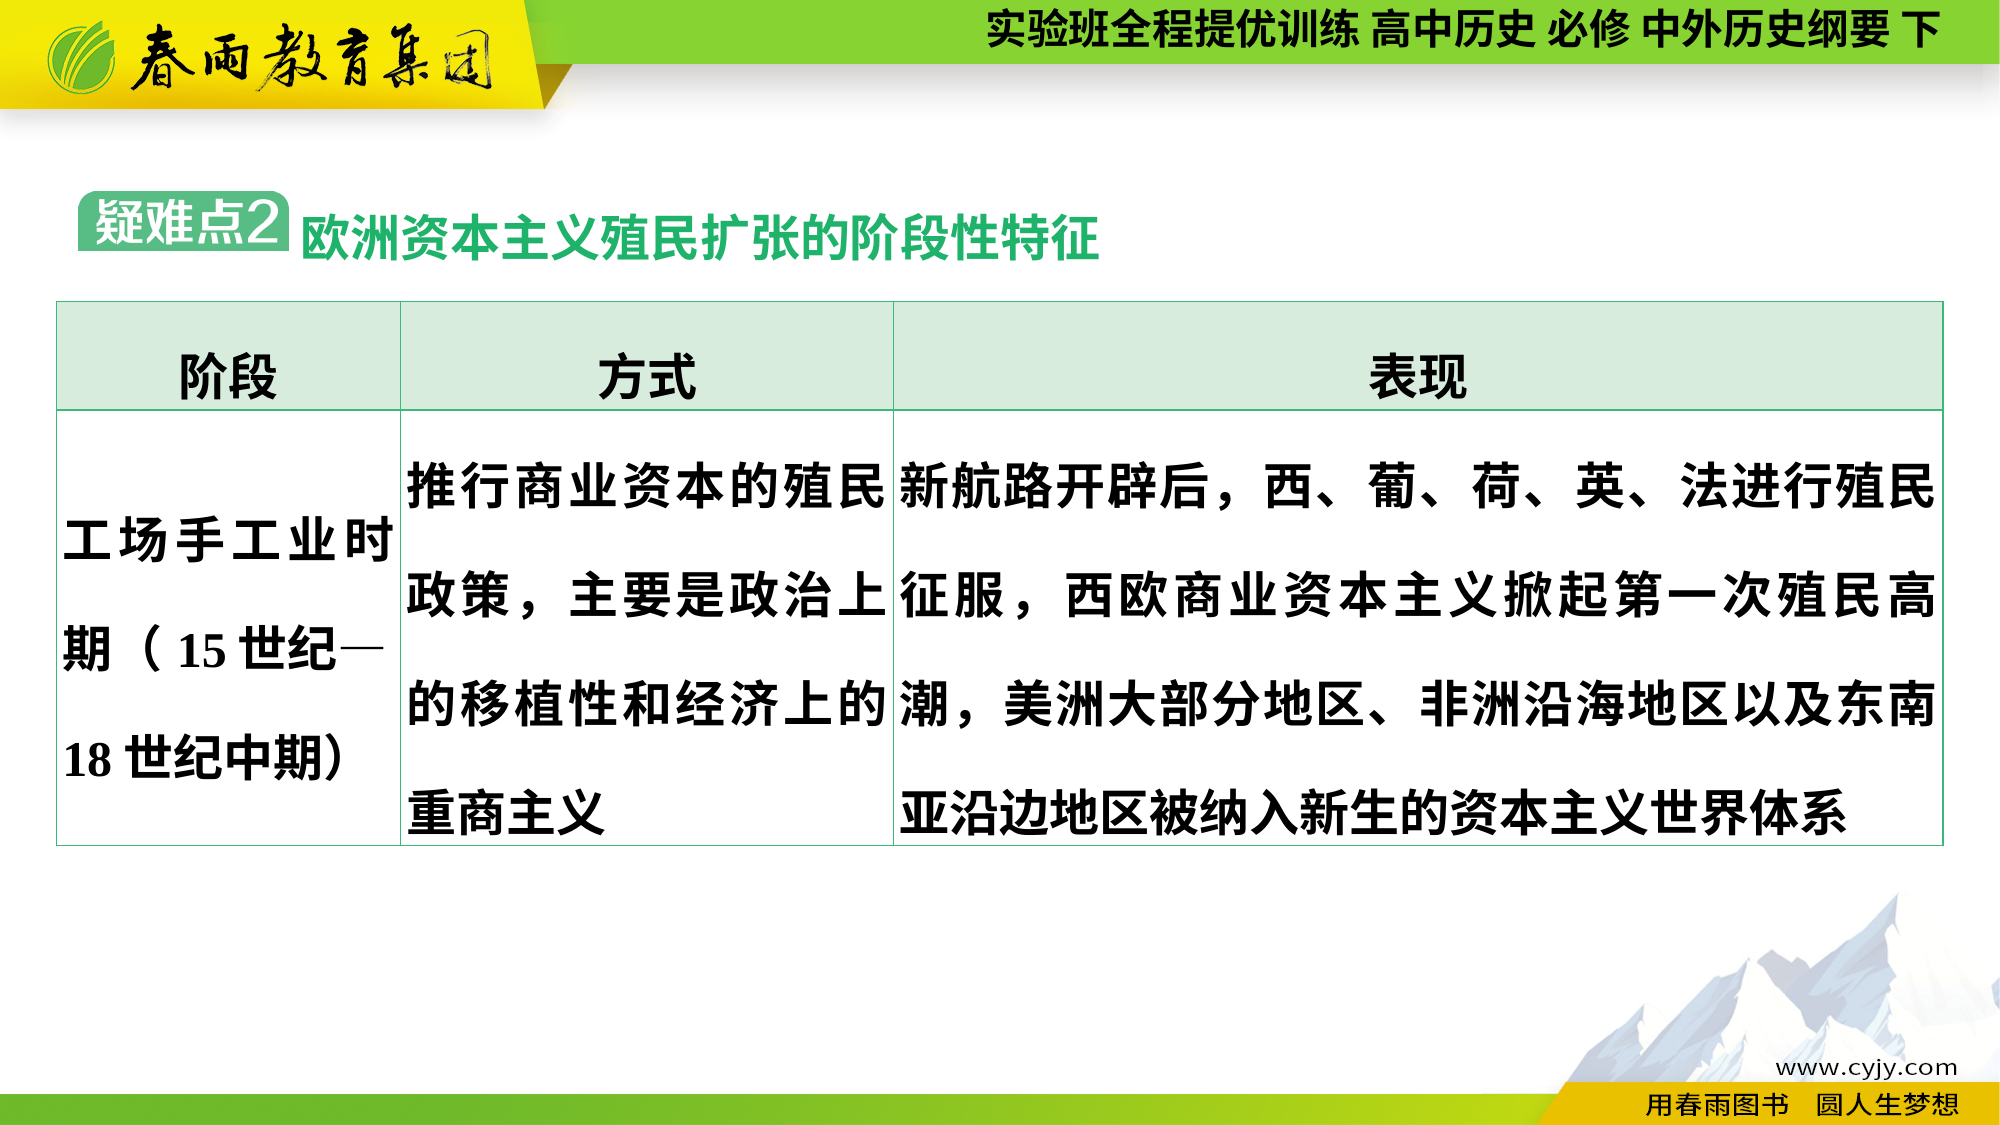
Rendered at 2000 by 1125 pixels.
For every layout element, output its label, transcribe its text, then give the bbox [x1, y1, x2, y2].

table_cell 新航路开辟后，西、葡、荷、英、法进行殖民征服，西欧商业资本主义掀起第一次殖民高潮，美洲大部分地区、非洲沿海地区以及东南亚沿边地区被纳入新生的资本主义世界体系 [894, 411, 1942, 845]
table_header 阶段 [57, 302, 400, 409]
table_cell 工场手工业时期（15世纪—18世纪中期） [57, 411, 400, 845]
table_header 方式 [401, 302, 893, 409]
list 欧洲资本主义殖民扩张的阶段性特征 [59, 168, 1944, 263]
table_header 表现 [894, 302, 1942, 409]
picture [0, 0, 2000, 1125]
table_cell 推行商业资本的殖民政策，主要是政治上的移植性和经济上的重商主义 [401, 411, 893, 845]
